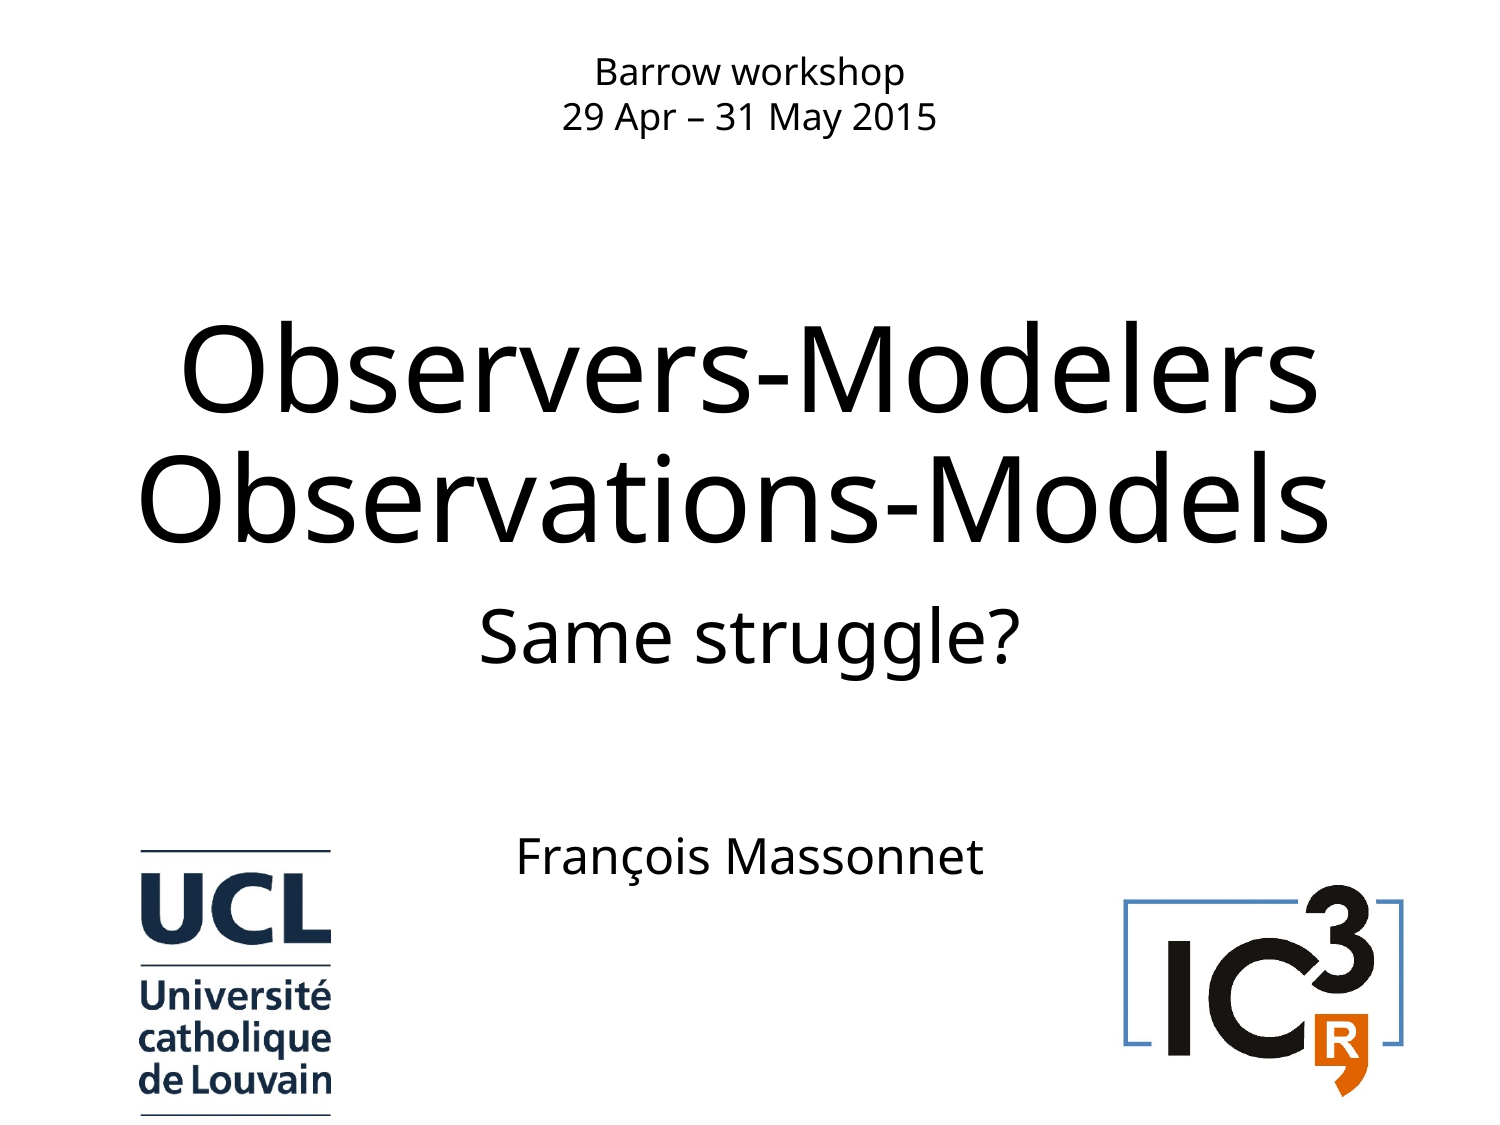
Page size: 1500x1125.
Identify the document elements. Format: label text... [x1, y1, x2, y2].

text_box François Massonnet [473, 816, 1027, 892]
subtitle Same struggle? [187, 590, 1313, 863]
text_box Barrow workshop 29 Apr – 31 May 2015 [505, 40, 995, 146]
picture [139, 850, 331, 1116]
title Observers-Modelers Observations-Models [112, 184, 1388, 576]
picture [1101, 841, 1427, 1125]
